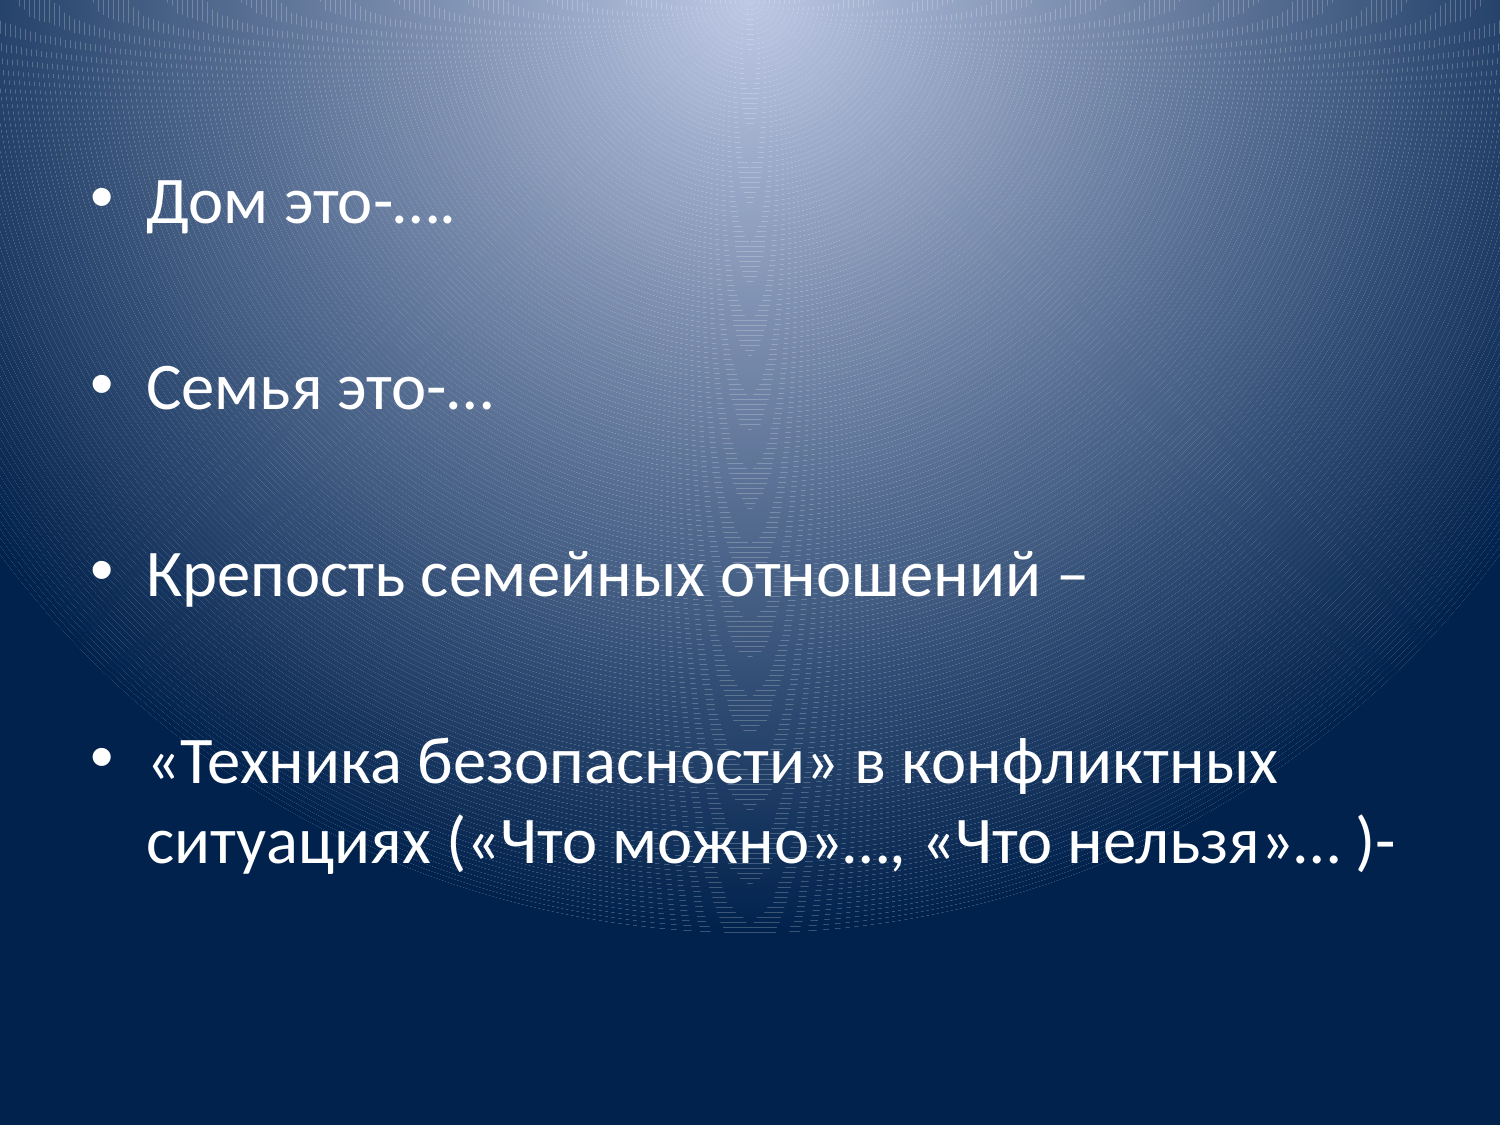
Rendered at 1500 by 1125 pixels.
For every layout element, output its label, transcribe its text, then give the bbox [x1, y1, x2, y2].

list Дом это-…. Семья это-… Крепость семейных отношений – «Техника безопасности» в конфликтных ситуациях («Что можно»…, «Что нельзя»… )- [75, 149, 1425, 1005]
